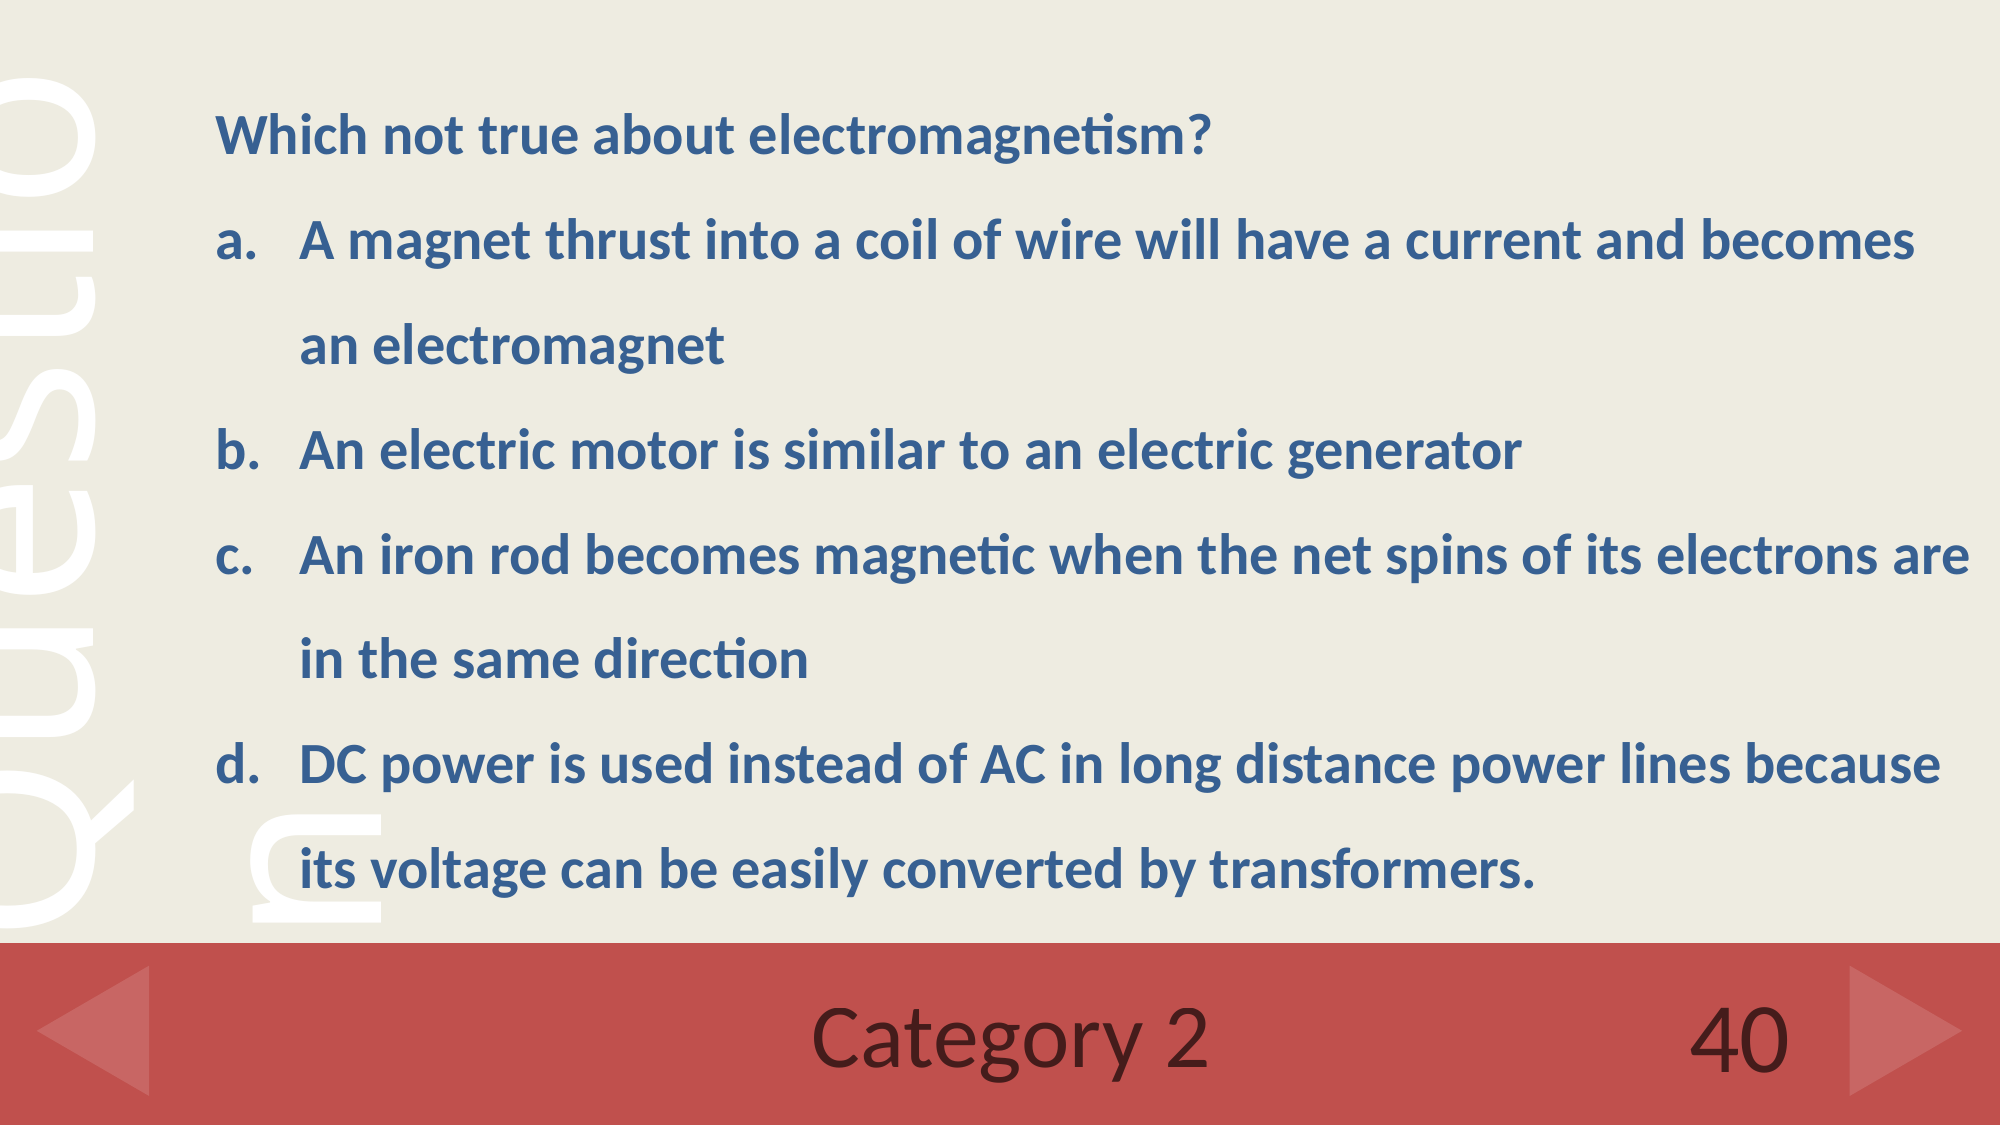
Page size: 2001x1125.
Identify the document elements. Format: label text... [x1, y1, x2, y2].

title Category 2 [111, 937, 1912, 1125]
list Which not true about electromagnetism? A magnet thrust into a coil of wire will have a current and becomes an electromagnet An electric motor is similar to an electric generator An iron rod becomes magnetic when the net spins of its electrons are in the same direction DC power is used instead of AC in long distance power lines because its voltage can be easily converted by transformers. [200, 0, 2000, 962]
